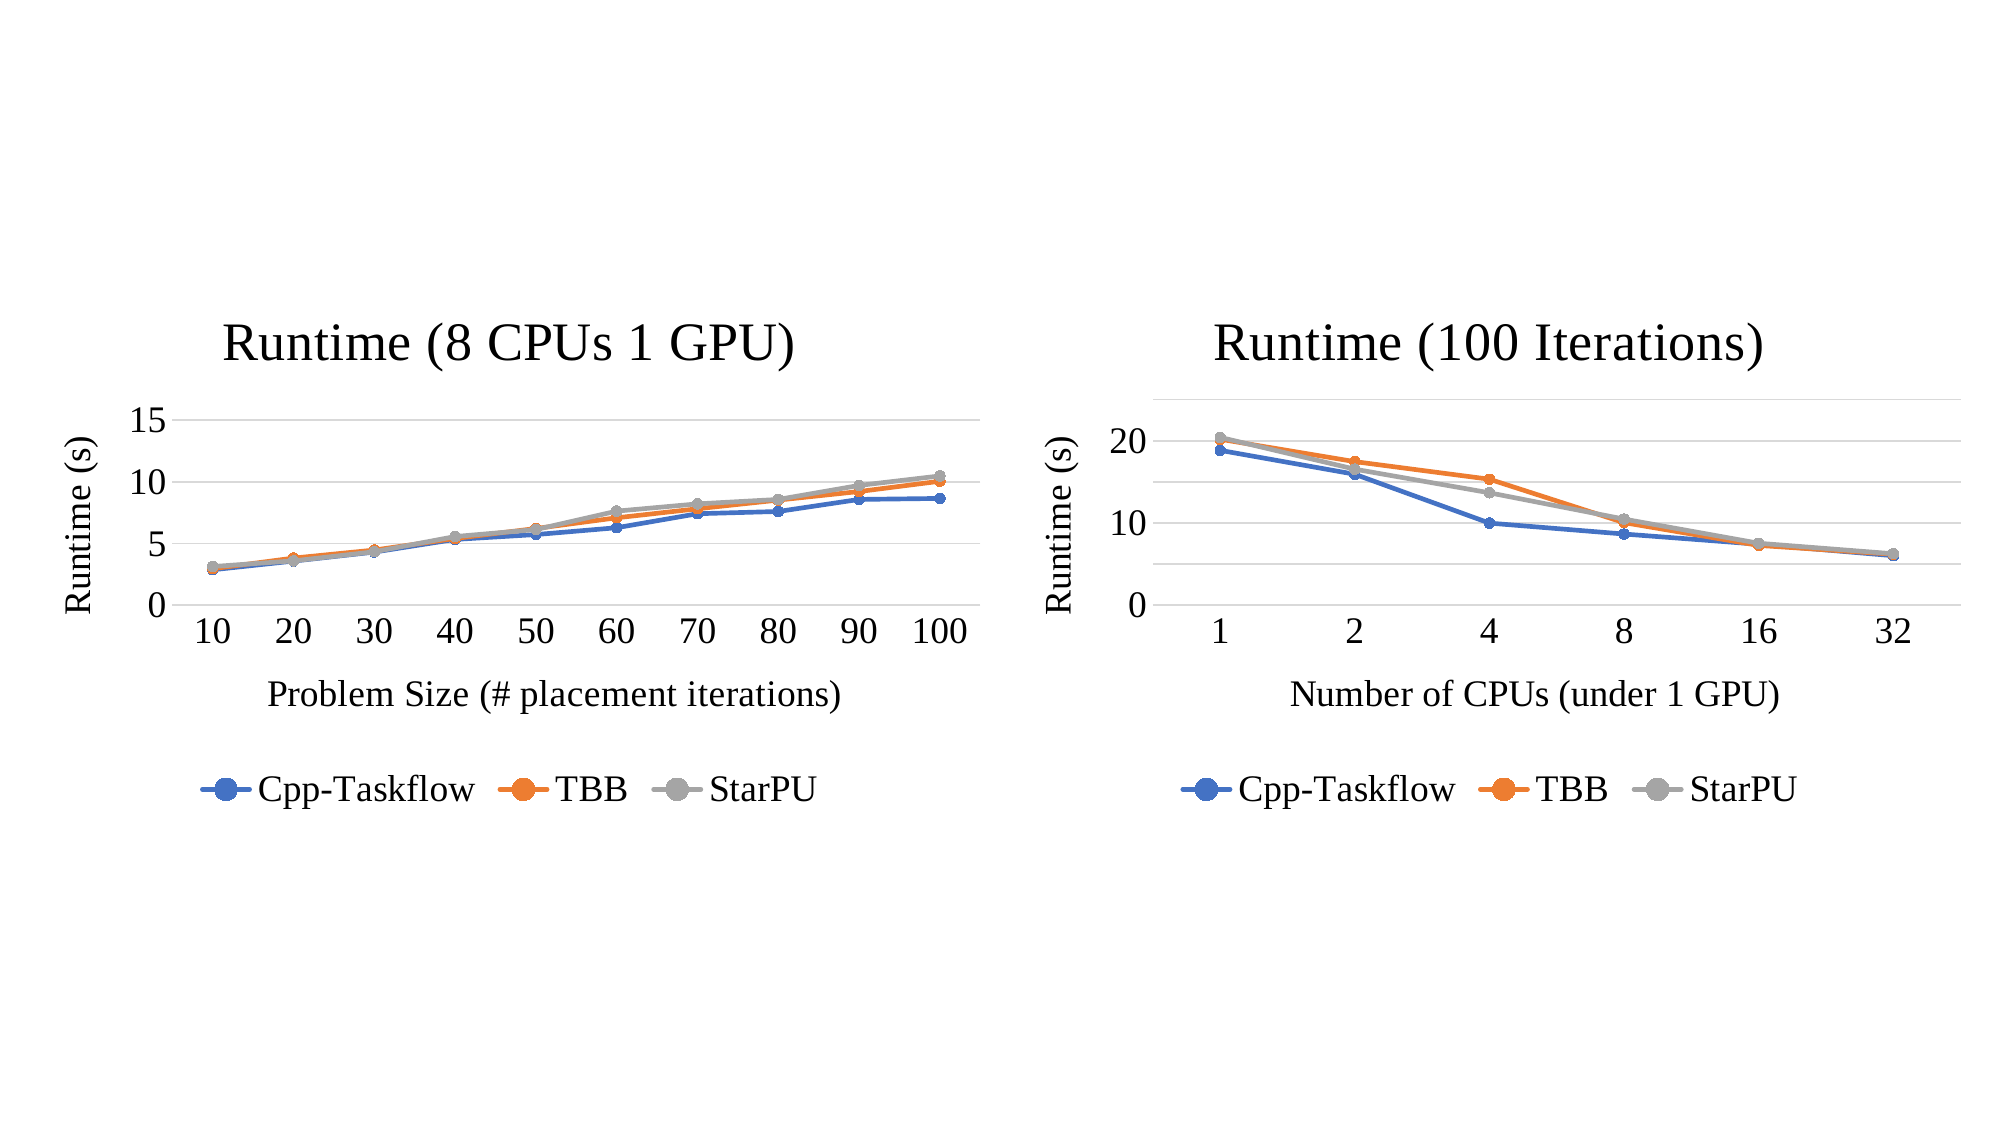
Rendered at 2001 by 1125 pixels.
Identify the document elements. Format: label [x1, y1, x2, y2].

chart [19, 276, 1981, 818]
